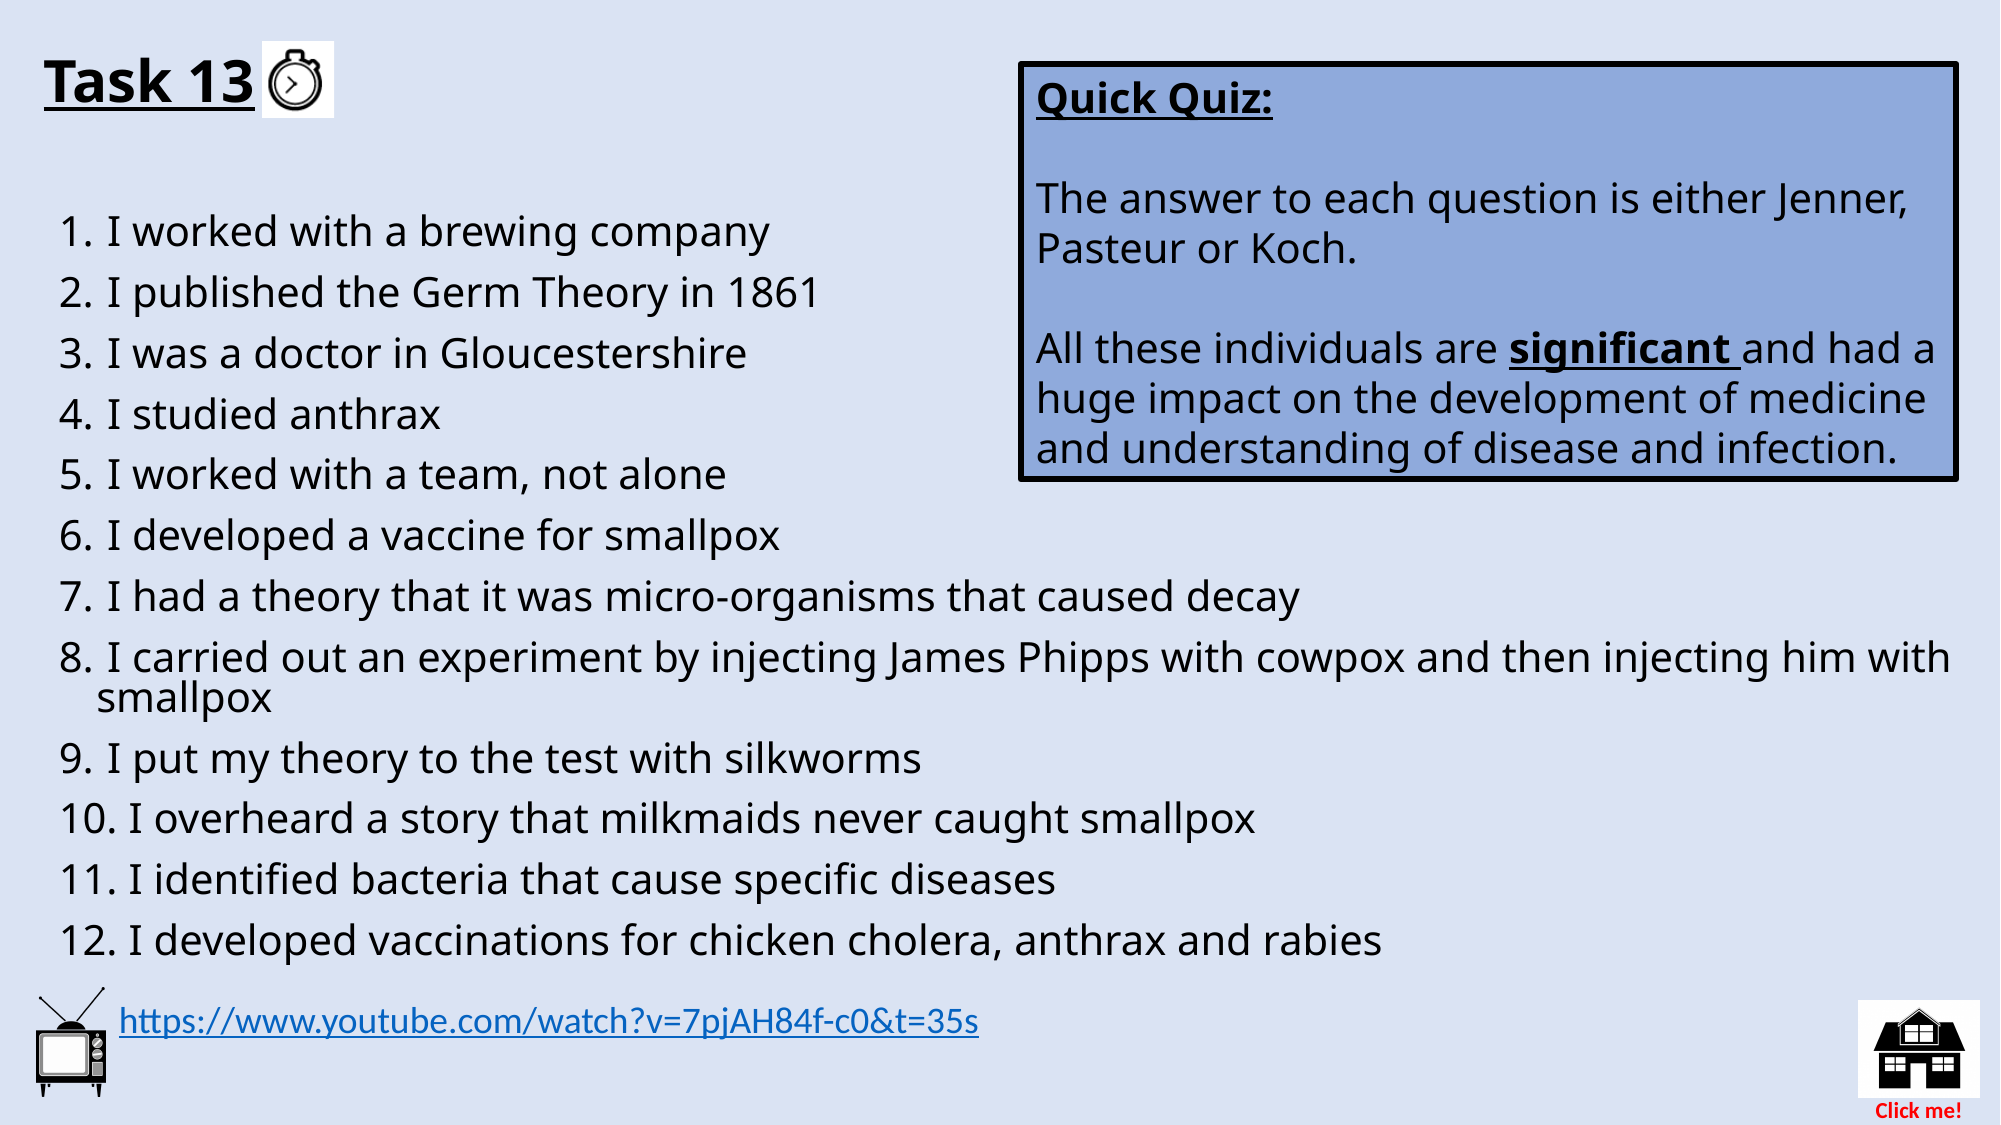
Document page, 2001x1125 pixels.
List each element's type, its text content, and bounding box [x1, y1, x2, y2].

list I worked with a brewing company I published the Germ Theory in 1861 I was a doctor in Gloucestershire I studied anthrax I worked with a team, not alone I developed a vaccine for smallpox I had a theory that it was micro-organisms that caused decay I carried out an experiment by injecting James Phipps with cowpox and then injecting him with smallpox I put my theory to the test with silkworms I overheard a story that milkmaids never caught smallpox I identified bacteria that cause specific diseases I developed vaccinations for chicken cholera, anthrax and rabies [43, 207, 1984, 1125]
picture [262, 41, 335, 119]
text_box https://www.youtube.com/watch?v=7pjAH84f-c0&t=35s [106, 988, 995, 1048]
picture [1858, 1000, 1980, 1098]
text_box Click me! [1858, 1098, 1980, 1125]
picture [36, 987, 106, 1097]
text_box Task 13 [28, 36, 496, 122]
text_box Quick Quiz: The answer to each question is either Jenner, Pasteur or Koch. All these individuals are significant and had a huge impact on the development of medicine and understanding of disease and infection. [1020, 64, 1957, 480]
